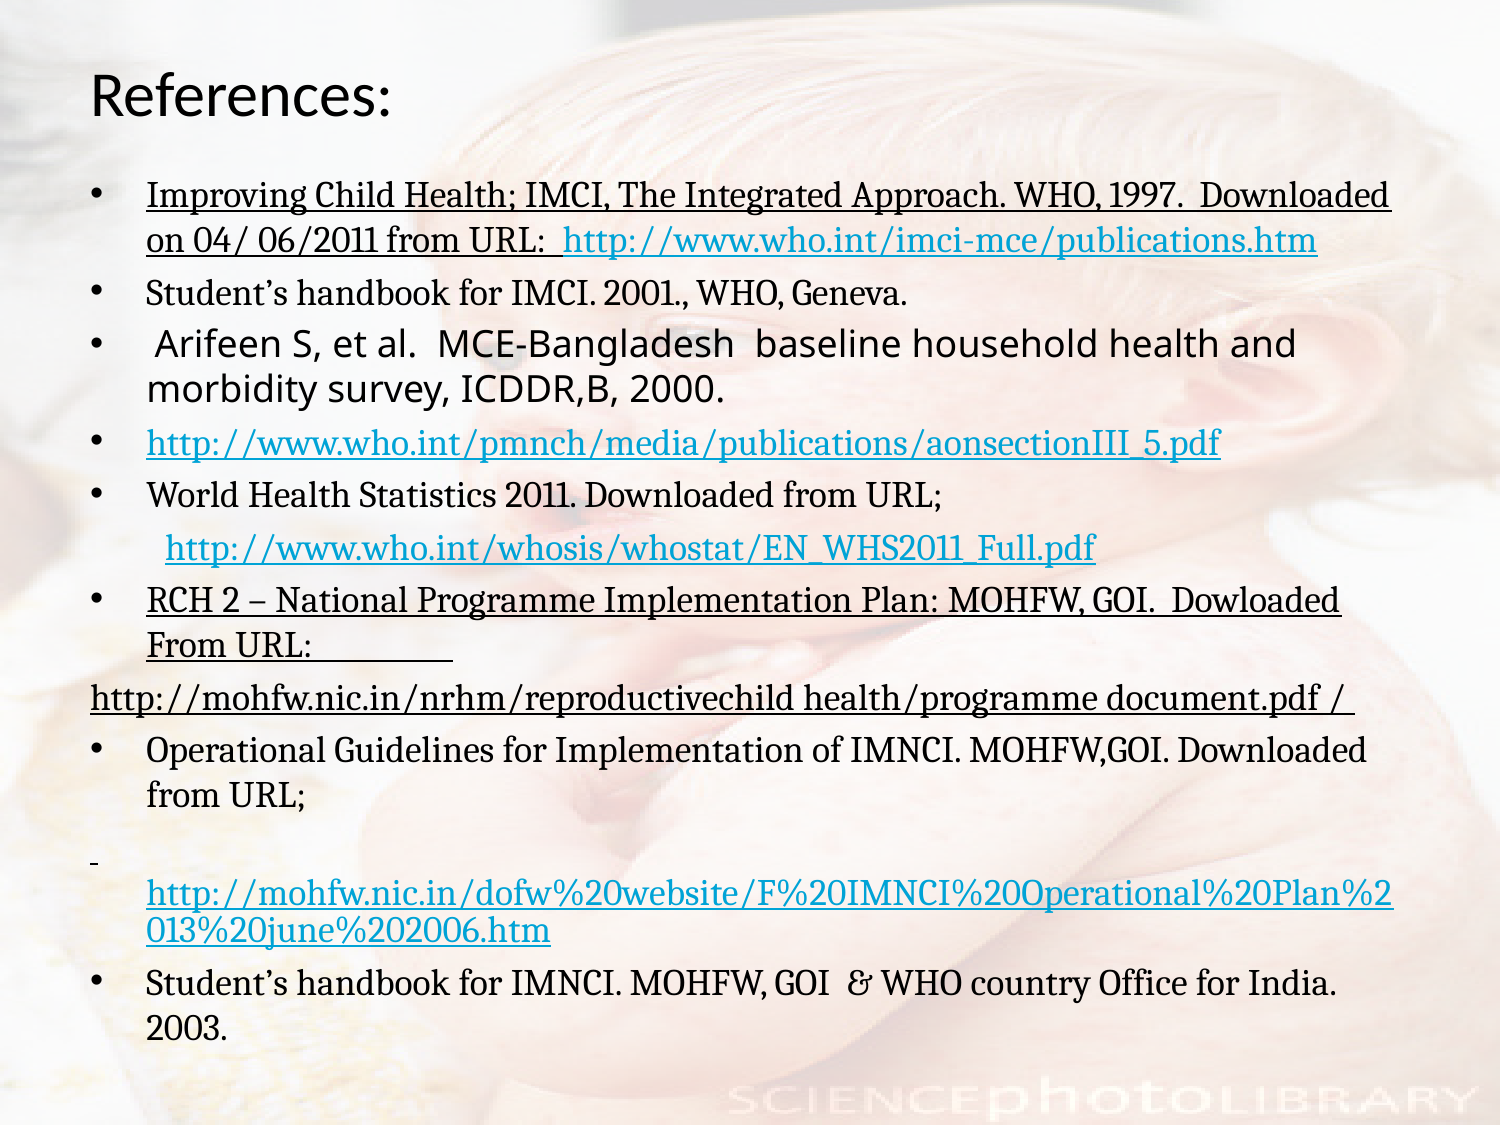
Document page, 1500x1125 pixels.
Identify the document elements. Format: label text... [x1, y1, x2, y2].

title References: [75, 45, 1425, 138]
list Improving Child Health; IMCI, The Integrated Approach. WHO, 1997. Downloaded on 04/ 06/2011 from URL: http://www.who.int/imci-mce/publications.htm Student’s handbook for IMCI. 2001., WHO, Geneva. Arifeen S, et al. MCE-Bangladesh baseline household health and morbidity survey, ICDDR,B, 2000. http://www.who.int/pmnch/media/publications/aonsectionIII_5.pdf World Health Statistics 2011. Downloaded from URL; http://www.who.int/whosis/whostat/EN_WHS2011_Full.pdf RCH 2 – National Programme Implementation Plan: MOHFW, GOI. Dowloaded From URL: http://mohfw.nic.in/nrhm/reproductivechild health/programme document.pdf / Operational Guidelines for Implementation of IMNCI. MOHFW,GOI. Downloaded from URL; http://mohfw.nic.in/dofw%20website/F%20IMNCI%20Operational%20Plan%2013%20june%202006.htm Student’s handbook for IMNCI. MOHFW, GOI & WHO country Office for India. 2003. [75, 162, 1425, 1050]
